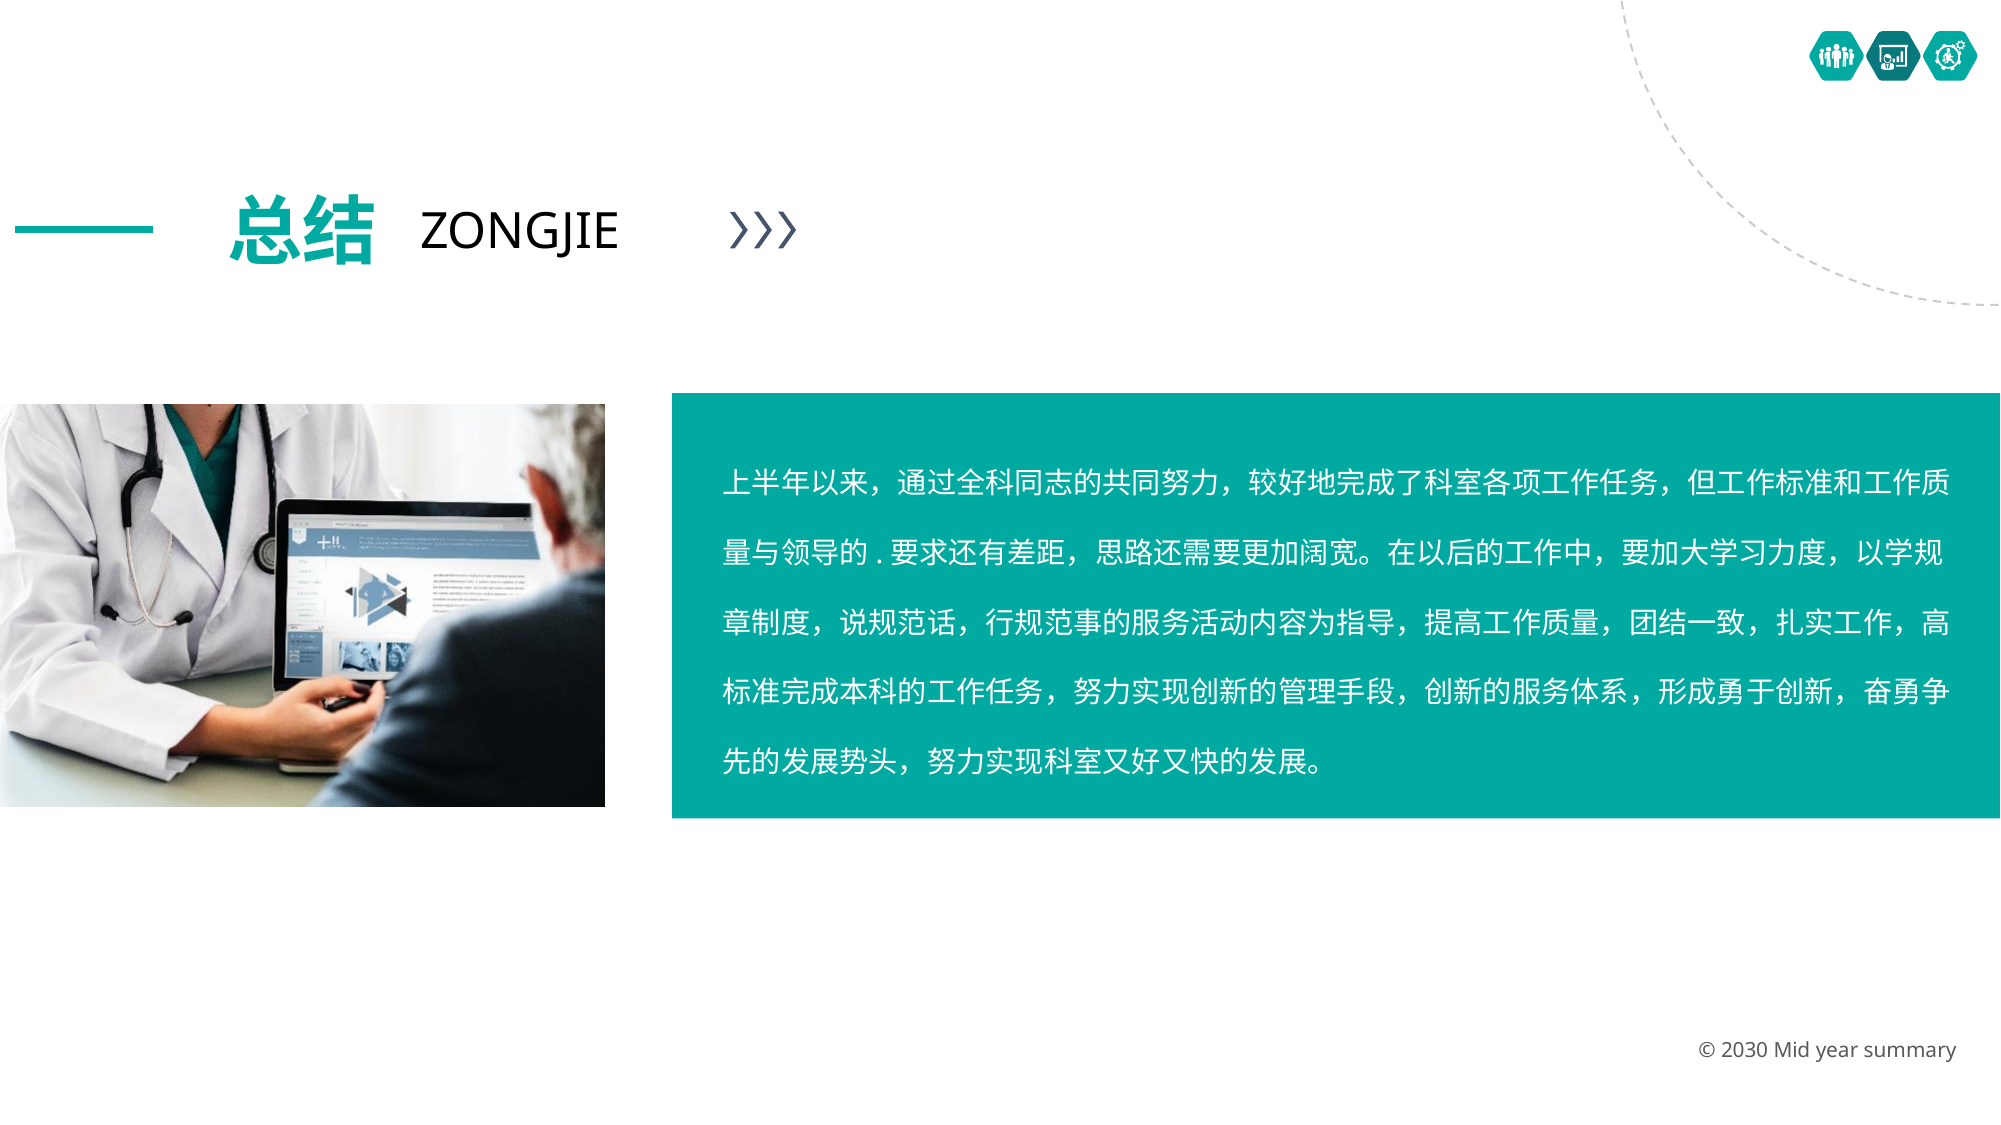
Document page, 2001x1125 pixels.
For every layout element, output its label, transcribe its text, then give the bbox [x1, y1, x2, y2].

text_box © 2030 Mid year summary [1434, 1029, 1971, 1069]
text_box 总结 [213, 176, 443, 282]
text_box 上半年以来，通过全科同志的共同努力，较好地完成了科室各项工作任务，但工作标准和工作质量与领导的.要求还有差距，思路还需要更加阔宽。在以后的工作中，要加大学习力度，以学规章制度，说规范话，行规范事的服务活动内容为指导，提高工作质量，团结一致，扎实工作，高标准完成本科的工作任务，努力实现创新的管理手段，创新的服务体系，形成勇于创新，奋勇争先的发展势头，努力实现科室又好又快的发展。 [707, 421, 1978, 787]
text_box [1620, 0, 2000, 306]
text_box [1809, 31, 1978, 81]
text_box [405, 191, 797, 268]
picture [0, 404, 605, 807]
text_box [671, 392, 2000, 819]
